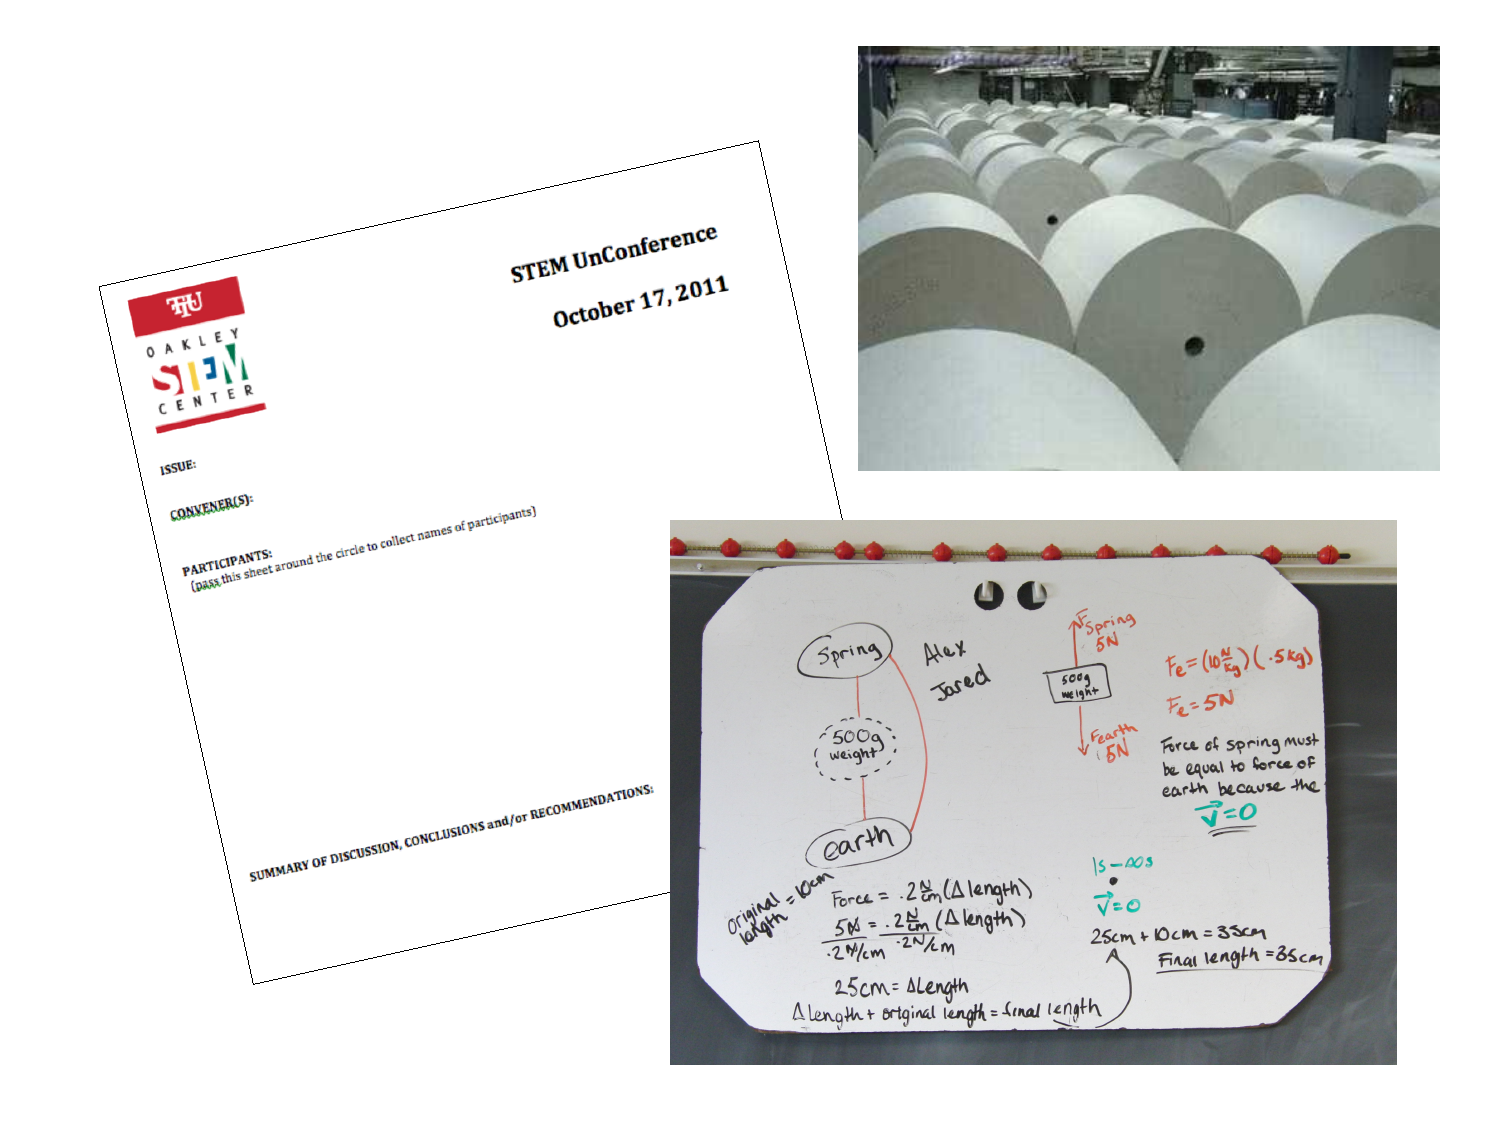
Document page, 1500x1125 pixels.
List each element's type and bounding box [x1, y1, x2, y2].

picture [858, 46, 1440, 471]
picture [100, 142, 1397, 1066]
